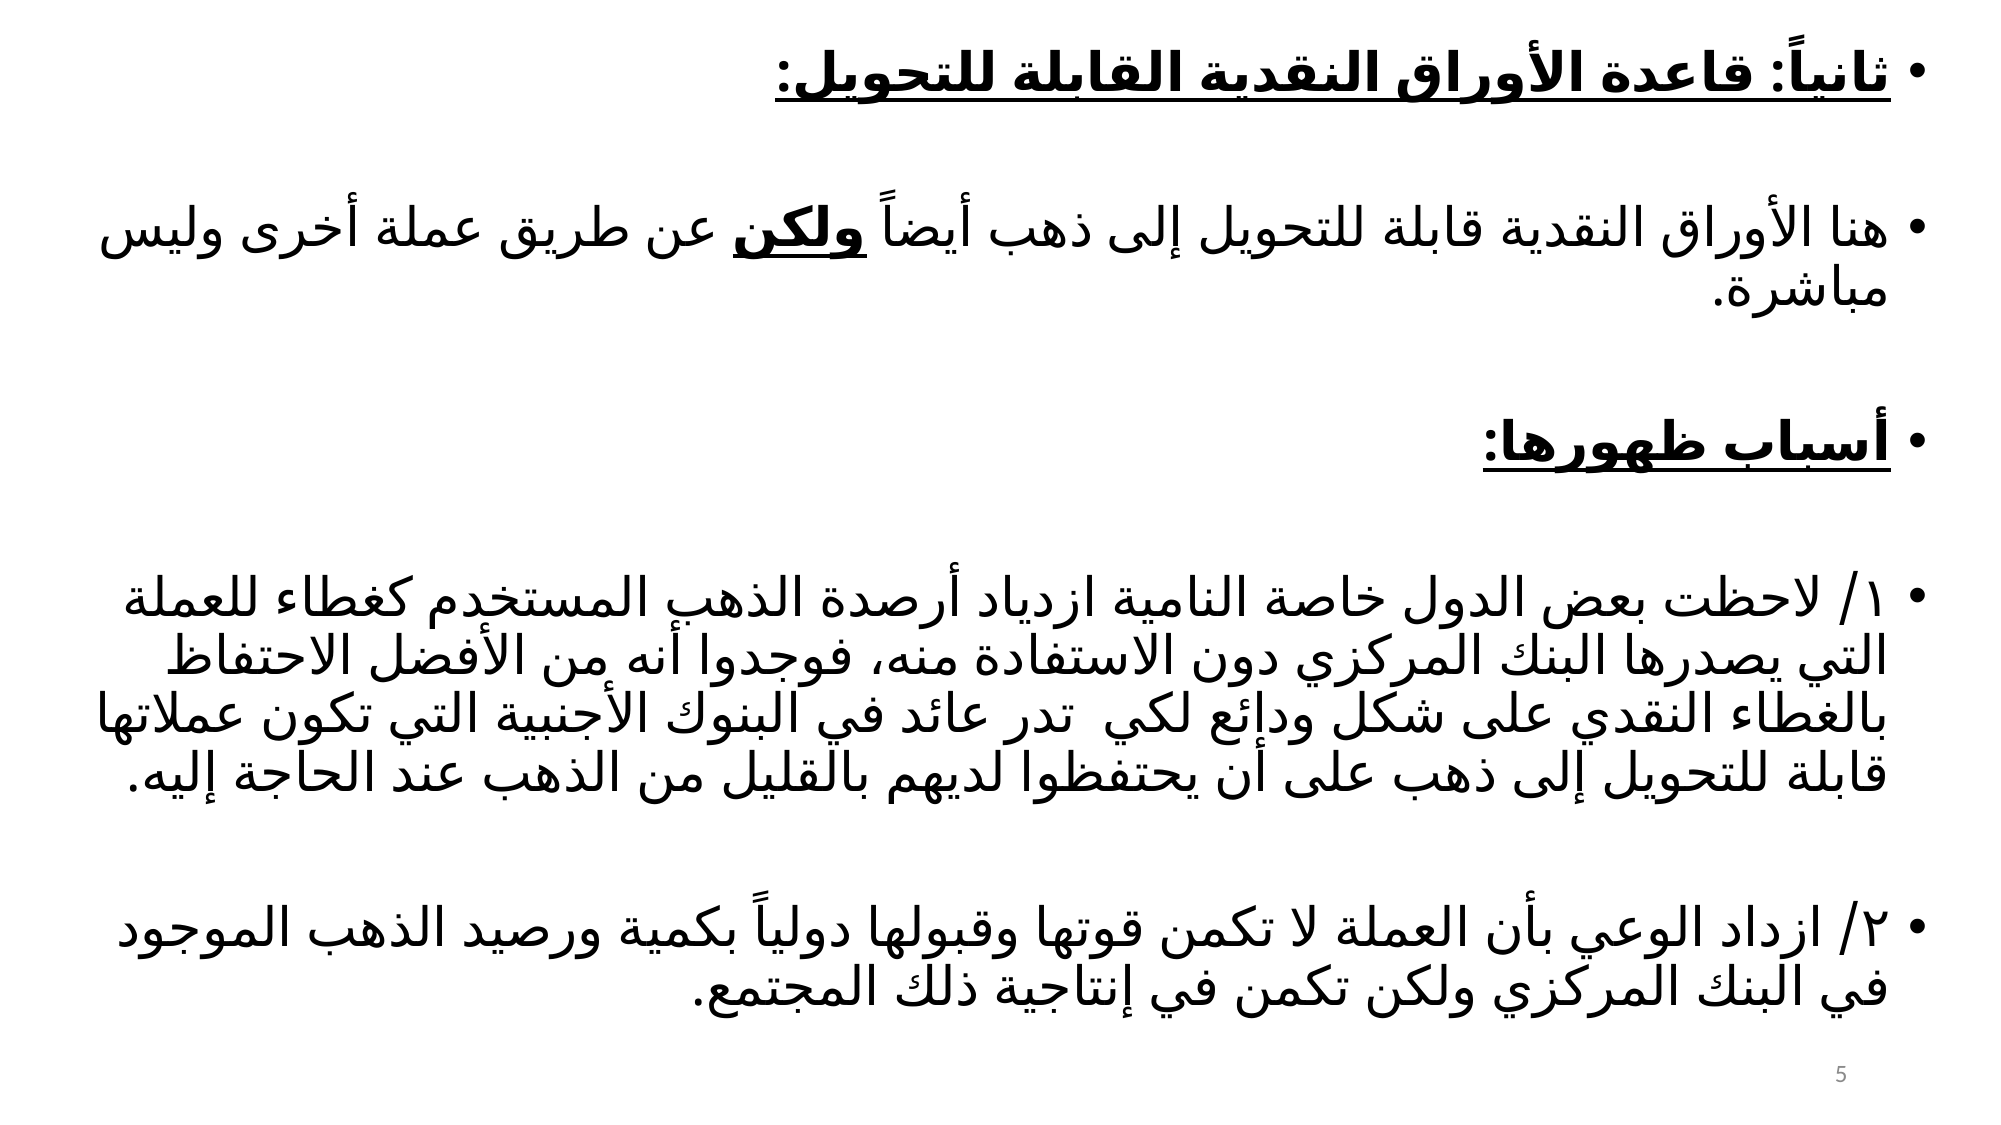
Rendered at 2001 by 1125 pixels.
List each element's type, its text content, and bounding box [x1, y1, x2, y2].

list ثانياً: قاعدة الأوراق النقدية القابلة للتحويل: هنا الأوراق النقدية قابلة للتحويل إلى ذهب أيضاً ولكن عن طريق عملة أخرى وليس مباشرة. أسباب ظهورها: ١/ لاحظت بعض الدول خاصة النامية ازدياد أرصدة الذهب المستخدم كغطاء للعملة التي يصدرها البنك المركزي دون الاستفادة منه، فوجدوا أنه من الأفضل الاحتفاظ بالغطاء النقدي على شكل ودائع لكي تدر عائد في البنوك الأجنبية التي تكون عملاتها قابلة للتحويل إلى ذهب على أن يحتفظوا لديهم بالقليل من الذهب عند الحاجة إليه. ٢/ ازداد الوعي بأن العملة لا تكمن قوتها وقبولها دولياً بكمية ورصيد الذهب الموجود في البنك المركزي ولكن تكمن في إنتاجية ذلك المجتمع. [76, 36, 1941, 1067]
slide_number 5 [1412, 1042, 1863, 1103]
